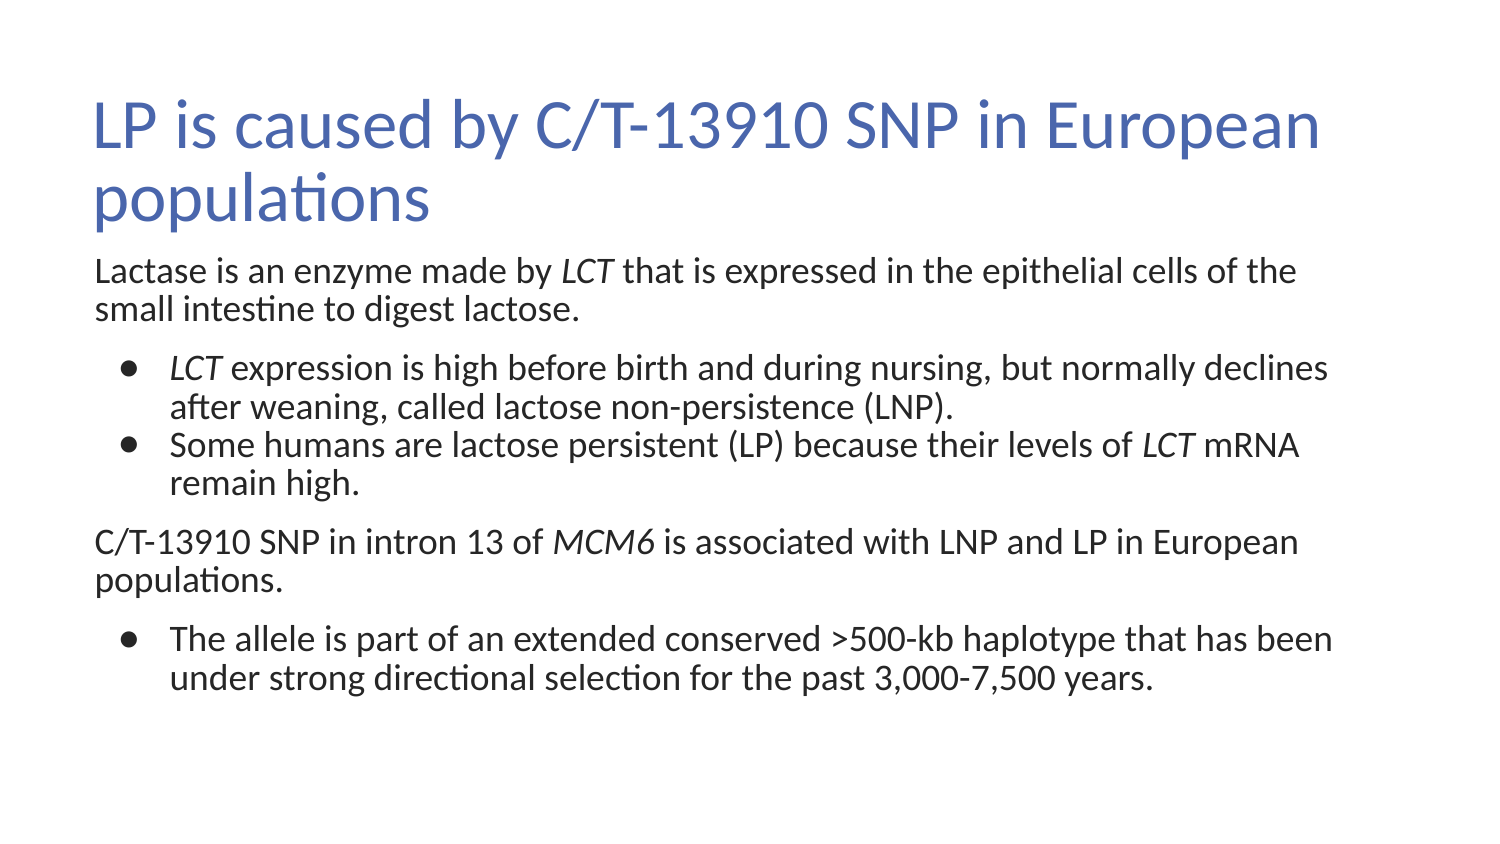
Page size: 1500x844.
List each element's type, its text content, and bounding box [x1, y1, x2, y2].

title LP is caused by C/T-13910 SNP in European populations [80, 61, 1407, 266]
list Lactase is an enzyme made by LCT that is expressed in the epithelial cells of the small intestine to digest lactose. LCT expression is high before birth and during nursing, but normally declines after weaning, called lactose non-persistence (LNP). Some humans are lactose persistent (LP) because their levels of LCT mRNA remain high. C/T-13910 SNP in intron 13 of MCM6 is associated with LNP and LP in European populations. The allele is part of an extended conserved >500-kb haplotype that has been under strong directional selection for the past 3,000-7,500 years. [83, 247, 1380, 711]
